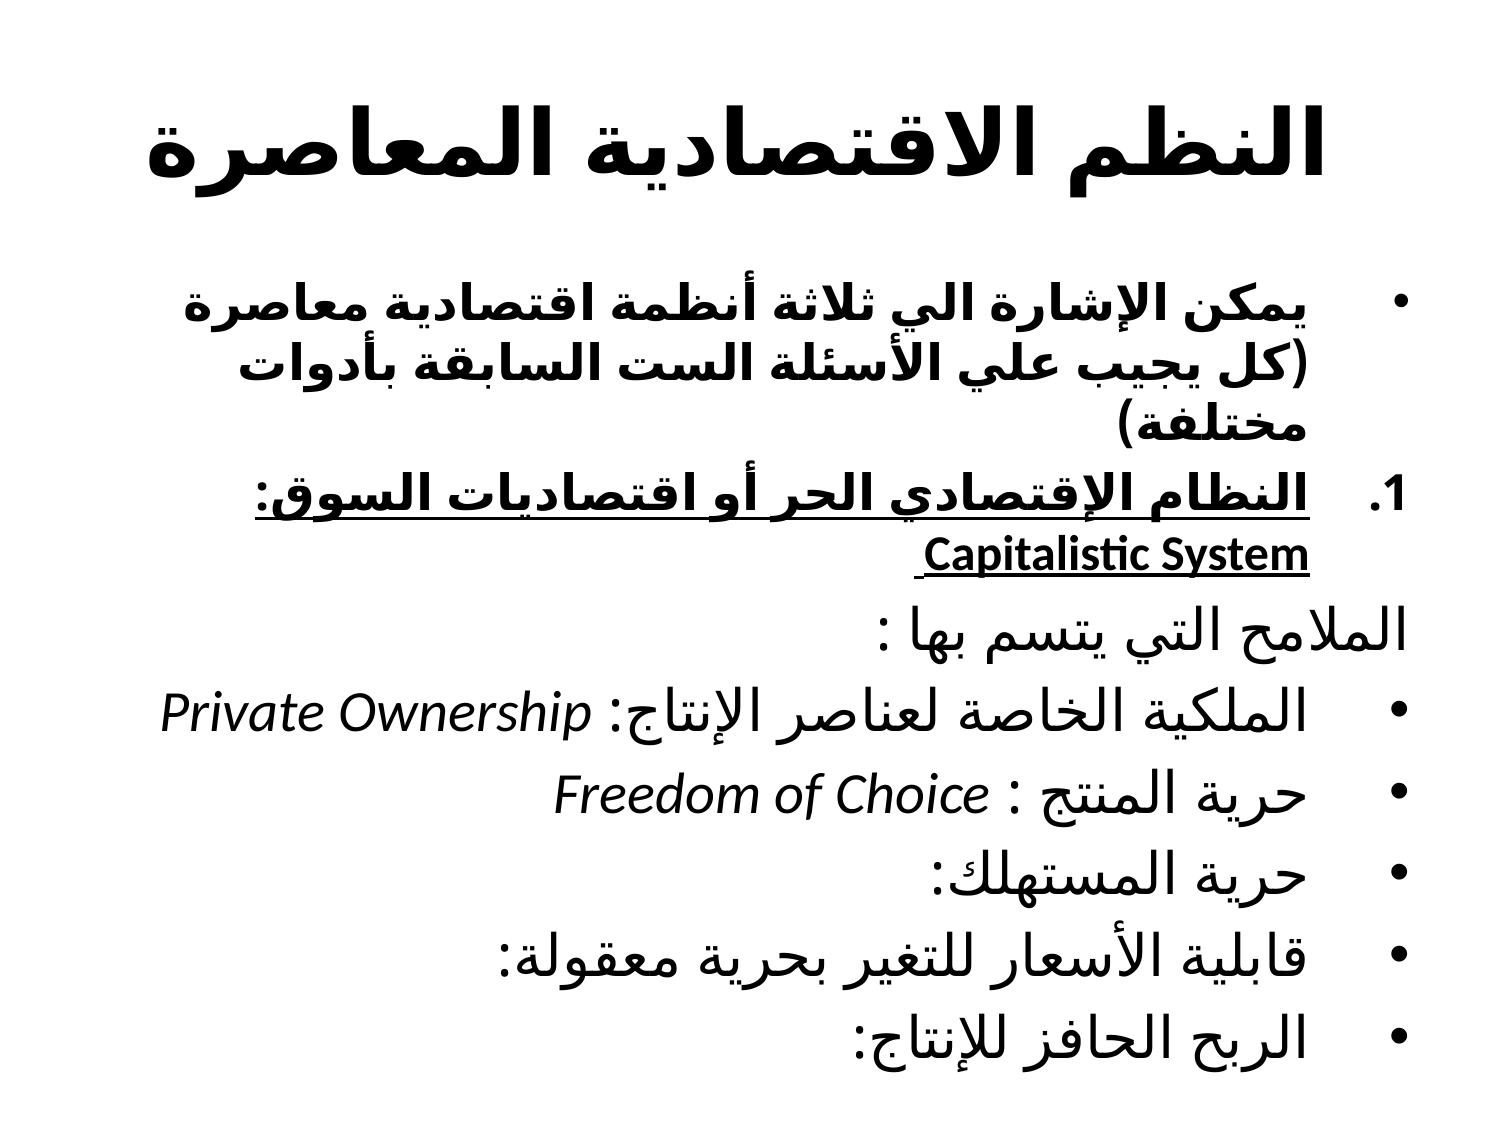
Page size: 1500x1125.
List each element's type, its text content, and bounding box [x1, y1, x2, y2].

list يمكن الإشارة الي ثلاثة أنظمة اقتصادية معاصرة (كل يجيب علي الأسئلة الست السابقة بأدوات مختلفة) النظام الإقتصادي الحر أو اقتصاديات السوق: Capitalistic System الملامح التي يتسم بها : الملكية الخاصة لعناصر الإنتاج: Private Ownership حرية المنتج : Freedom of Choice حرية المستهلك: قابلية الأسعار للتغير بحرية معقولة: الربح الحافز للإنتاج: [75, 262, 1425, 1005]
title النظم الاقتصادية المعاصرة [75, 45, 1425, 233]
